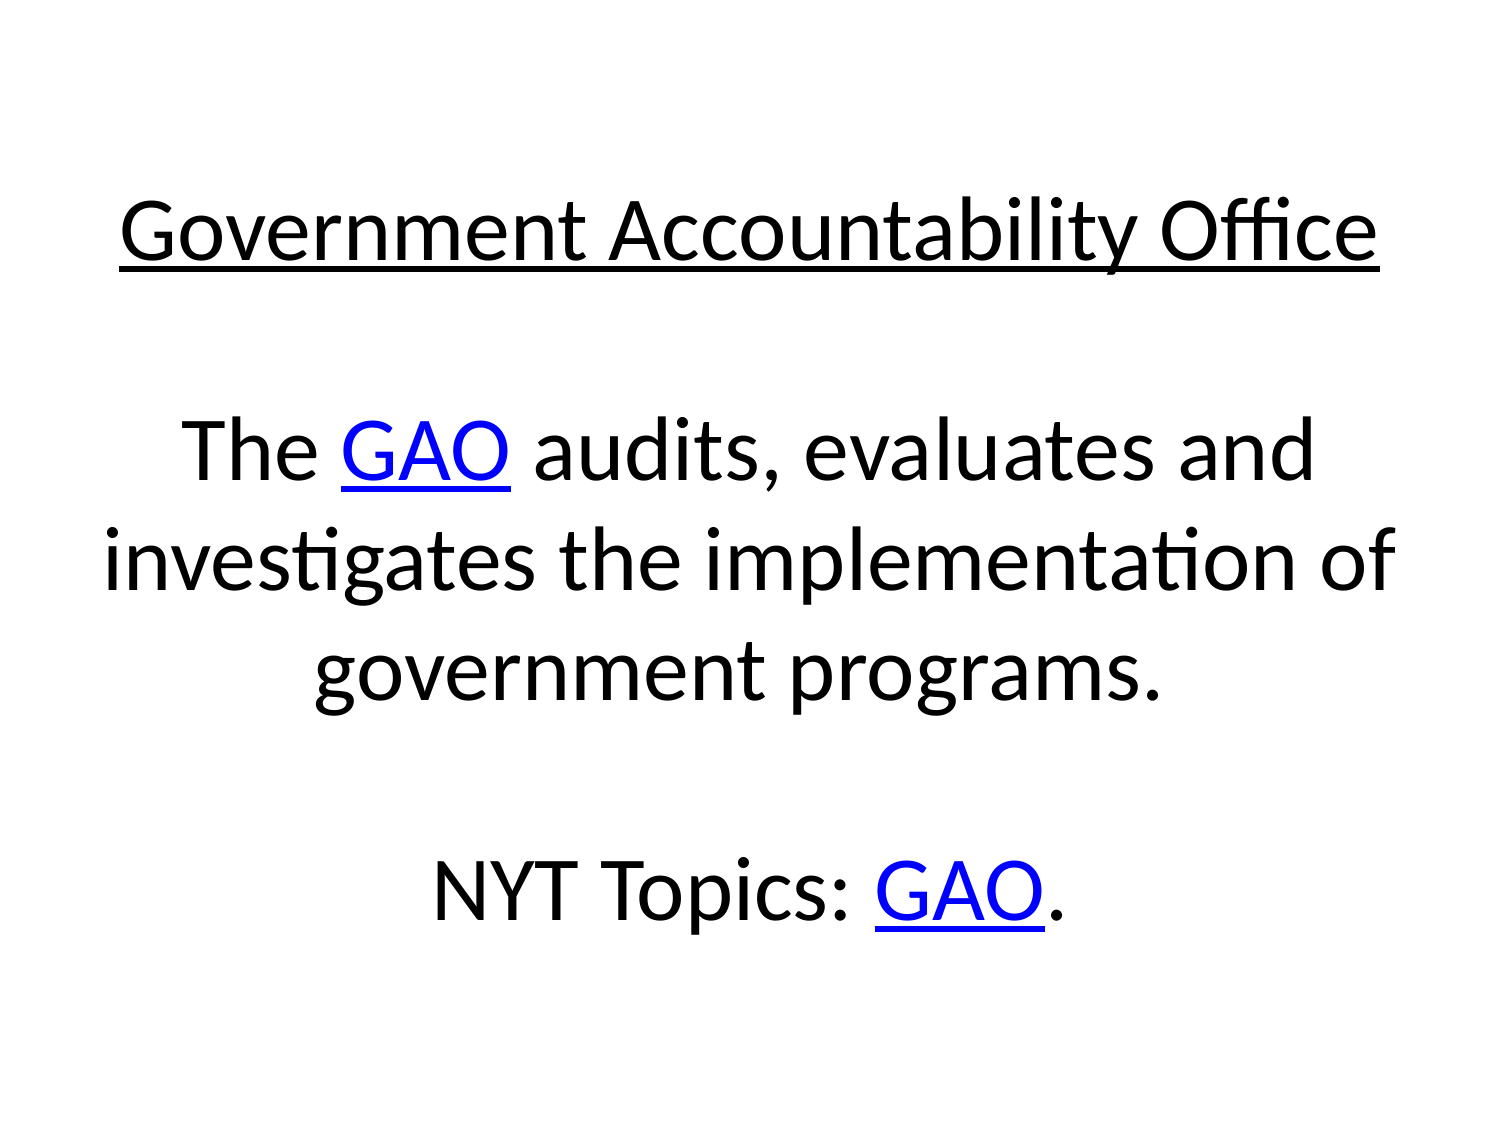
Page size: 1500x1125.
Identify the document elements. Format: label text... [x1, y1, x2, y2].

title Government Accountability Office The GAO audits, evaluates and investigates the implementation of government programs. NYT Topics: GAO. [74, 44, 1426, 1063]
